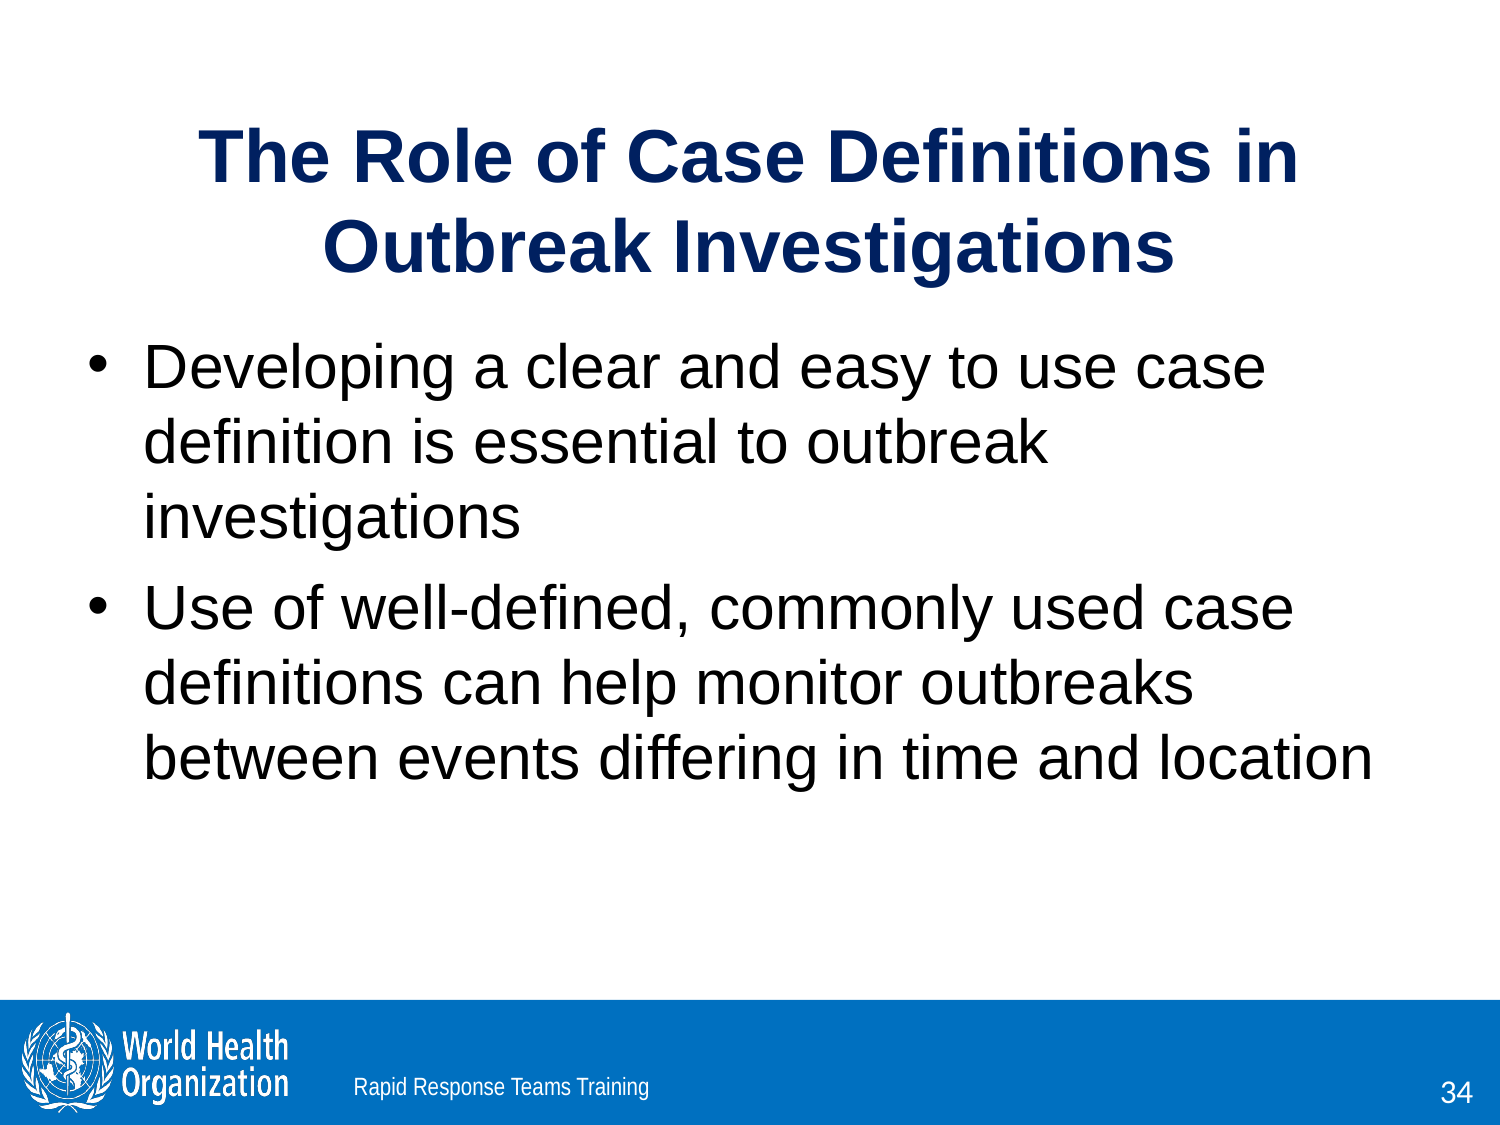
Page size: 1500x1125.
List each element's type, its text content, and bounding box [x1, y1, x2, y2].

title The Role of Case Definitions in Outbreak Investigations [75, 103, 1425, 291]
picture [21, 1012, 288, 1113]
text_box Developing a clear and easy to use case definition is essential to outbreak investigations Use of well-defined, commonly used case definitions can help monitor outbreaks between events differing in time and location [72, 318, 1448, 858]
